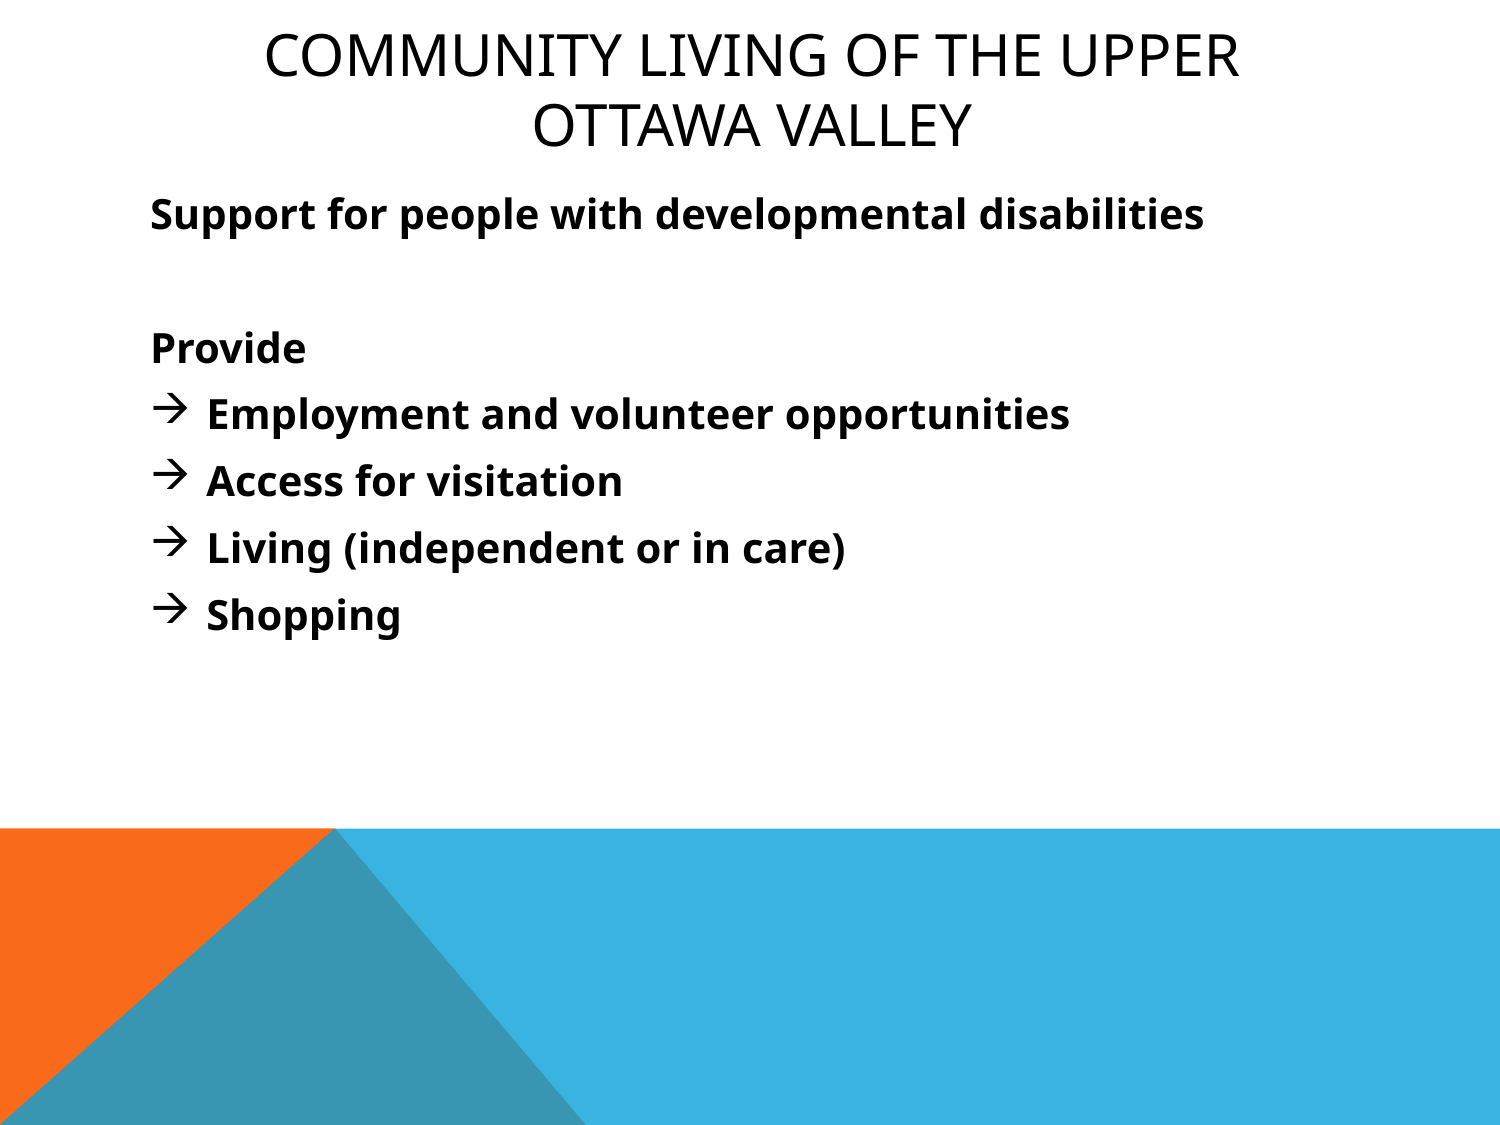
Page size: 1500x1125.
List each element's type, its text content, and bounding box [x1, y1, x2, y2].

title Community living of the upper ottawa valley [135, 27, 1369, 150]
list Support for people with developmental disabilities Provide Employment and volunteer opportunities Access for visitation Living (independent or in care) Shopping [135, 180, 1369, 768]
